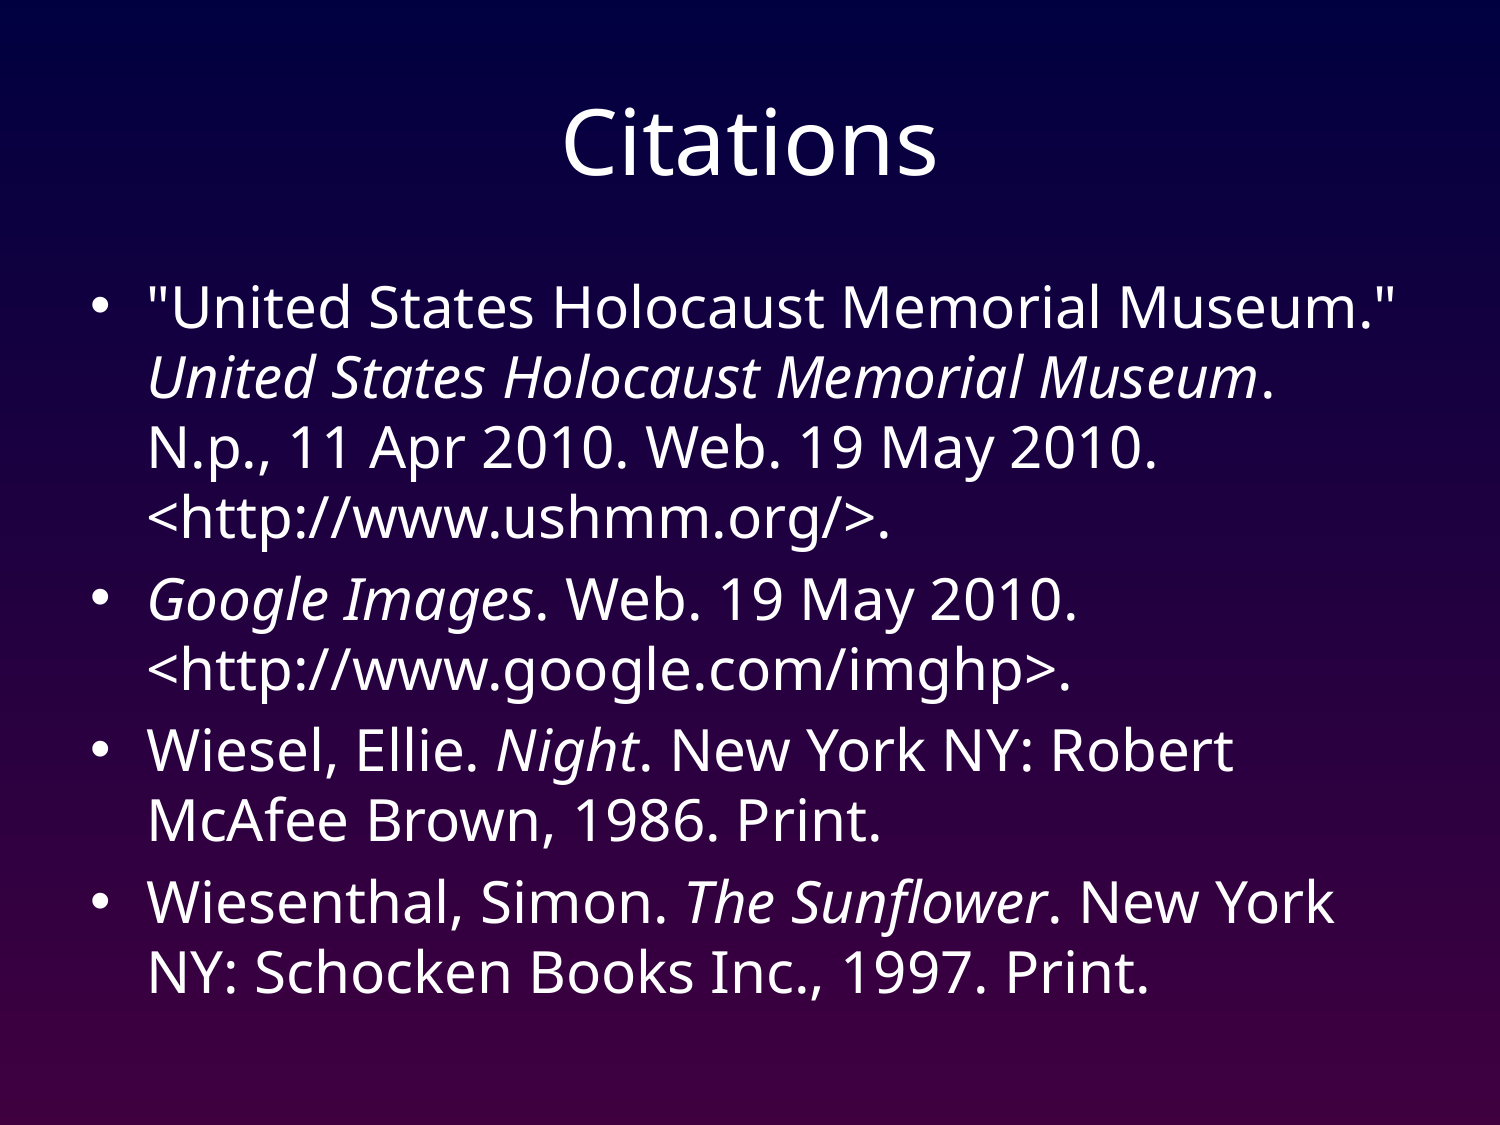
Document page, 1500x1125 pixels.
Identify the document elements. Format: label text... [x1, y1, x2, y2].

list "United States Holocaust Memorial Museum." United States Holocaust Memorial Museum. N.p., 11 Apr 2010. Web. 19 May 2010. <http://www.ushmm.org/>. Google Images. Web. 19 May 2010. <http://www.google.com/imghp>. Wiesel, Ellie. Night. New York NY: Robert McAfee Brown, 1986. Print. Wiesenthal, Simon. The Sunflower. New York NY: Schocken Books Inc., 1997. Print. [75, 262, 1425, 1005]
title Citations [75, 45, 1425, 233]
